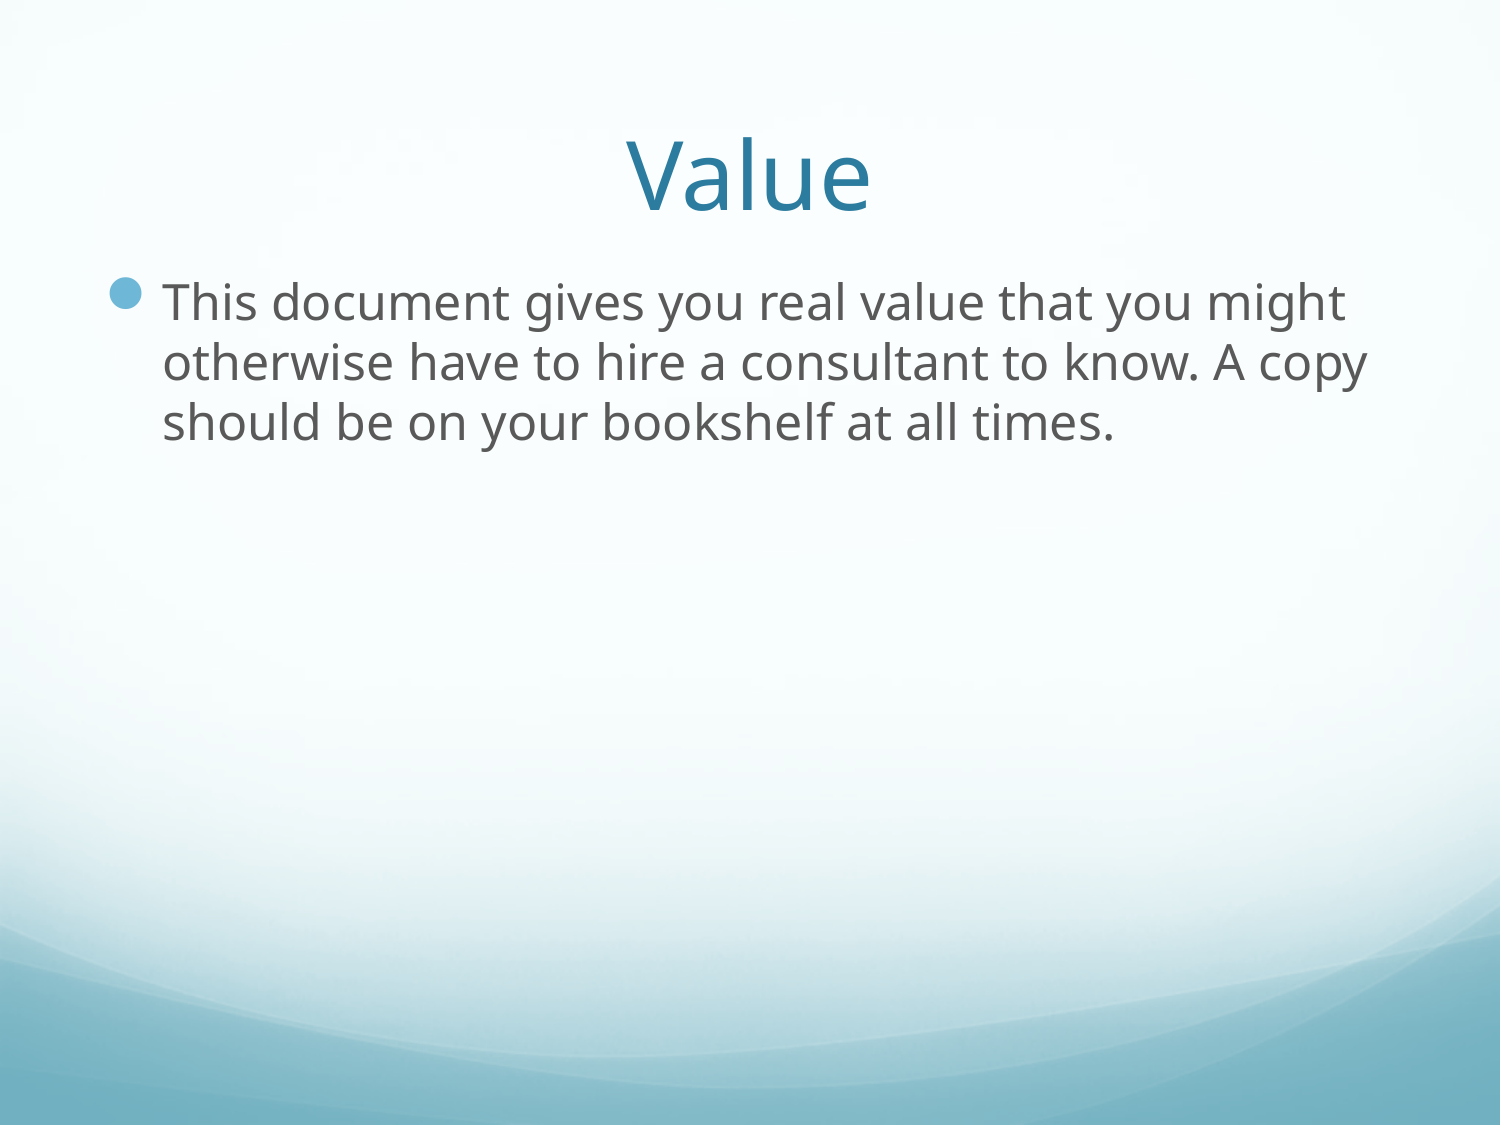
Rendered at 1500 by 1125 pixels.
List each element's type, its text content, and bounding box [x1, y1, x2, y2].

title Value [90, 17, 1410, 237]
list This document gives you real value that you might otherwise have to hire a consultant to know. A copy should be on your bookshelf at all times. [90, 262, 1410, 975]
